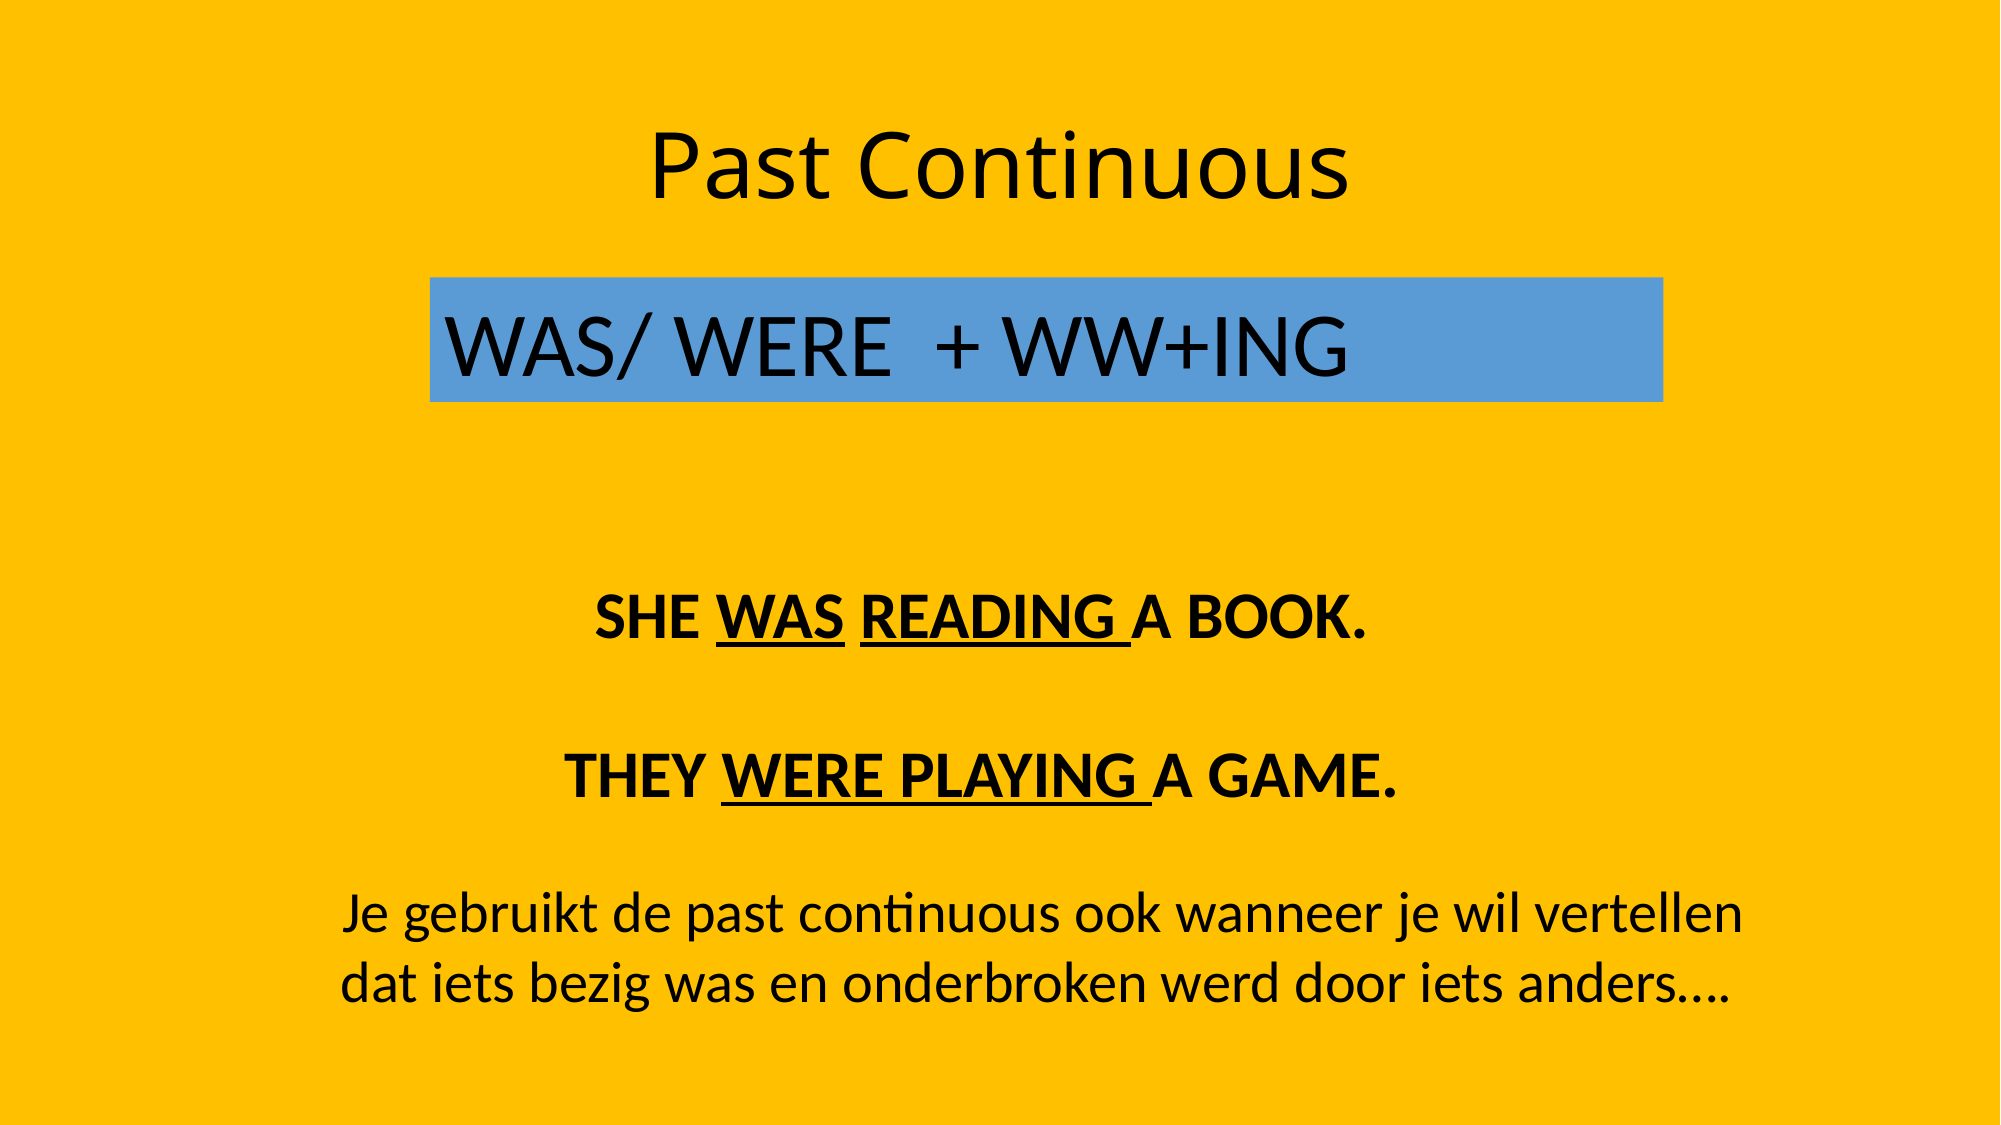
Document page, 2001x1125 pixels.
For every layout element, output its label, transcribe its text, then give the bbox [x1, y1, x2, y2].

title Past Continuous [137, 59, 1863, 278]
text_box Je gebruikt de past continuous ook wanneer je wil vertellen dat iets bezig was en onderbroken werd door iets anders…. [288, 866, 1798, 1022]
text_box SHE WAS READING A BOOK. THEY WERE PLAYING A GAME. [463, 564, 1500, 819]
text_box WAS/ WERE + WW+ING [429, 277, 1664, 402]
